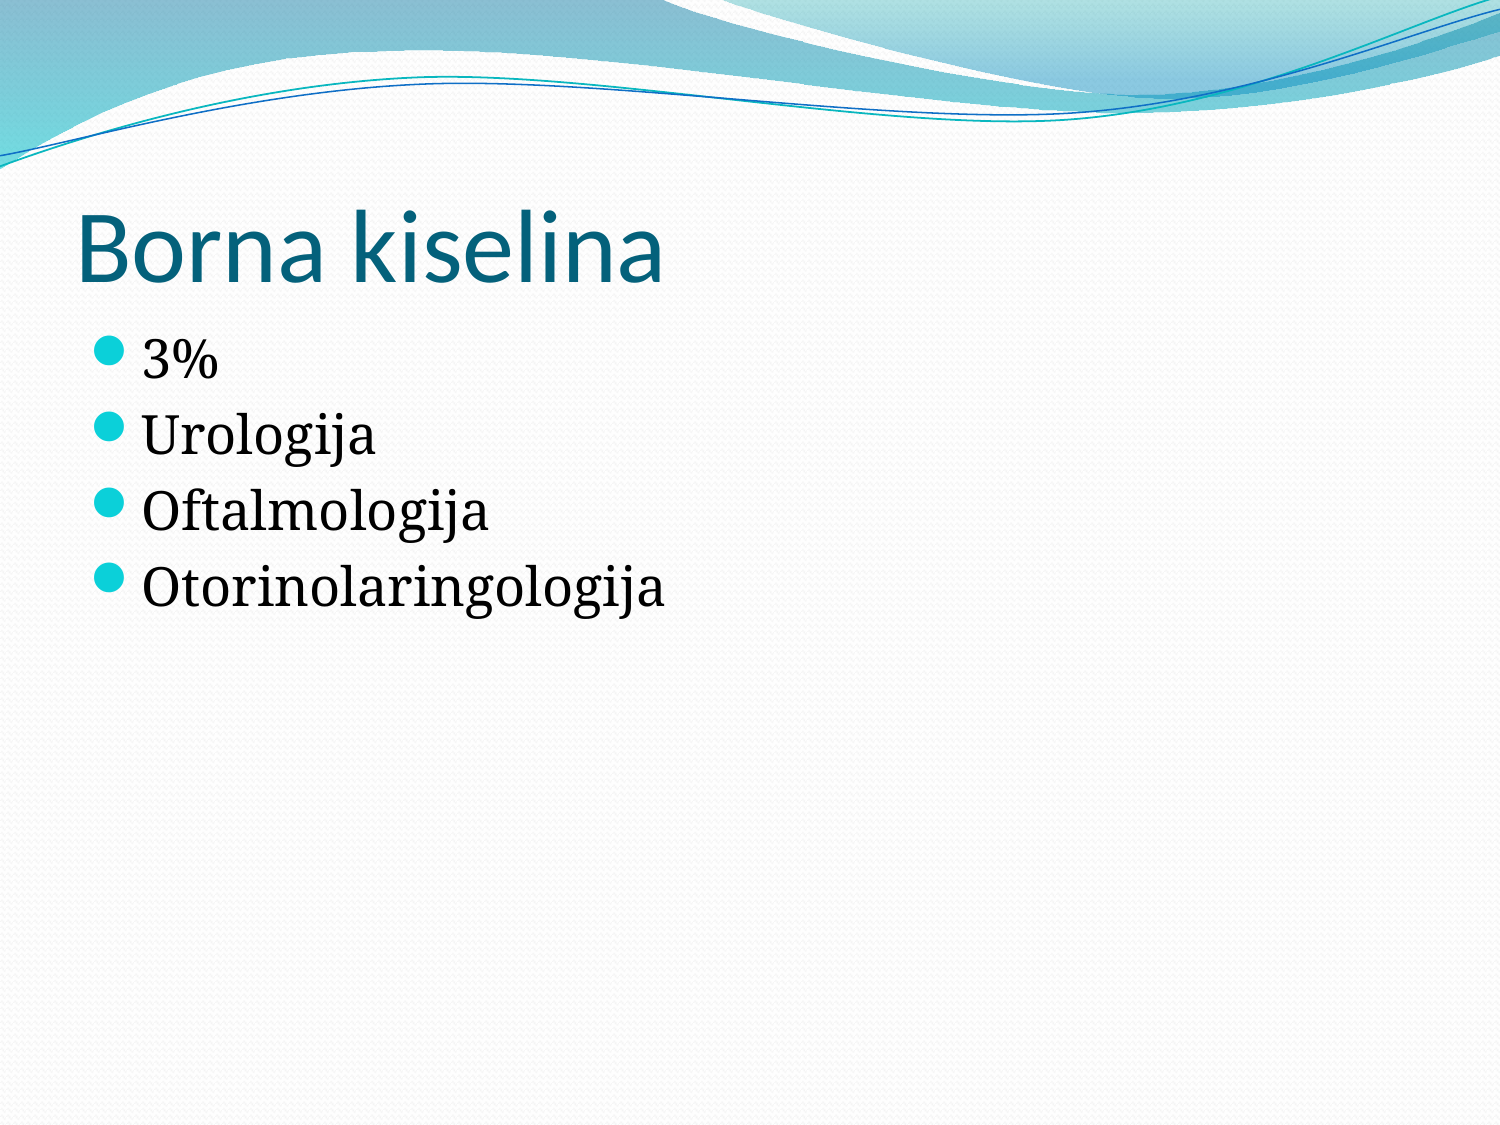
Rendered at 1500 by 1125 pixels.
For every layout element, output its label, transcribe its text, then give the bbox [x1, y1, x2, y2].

list 3% Urologija Oftalmologija Otorinolaringologija [75, 317, 1425, 1038]
title Borna kiselina [75, 115, 1425, 303]
